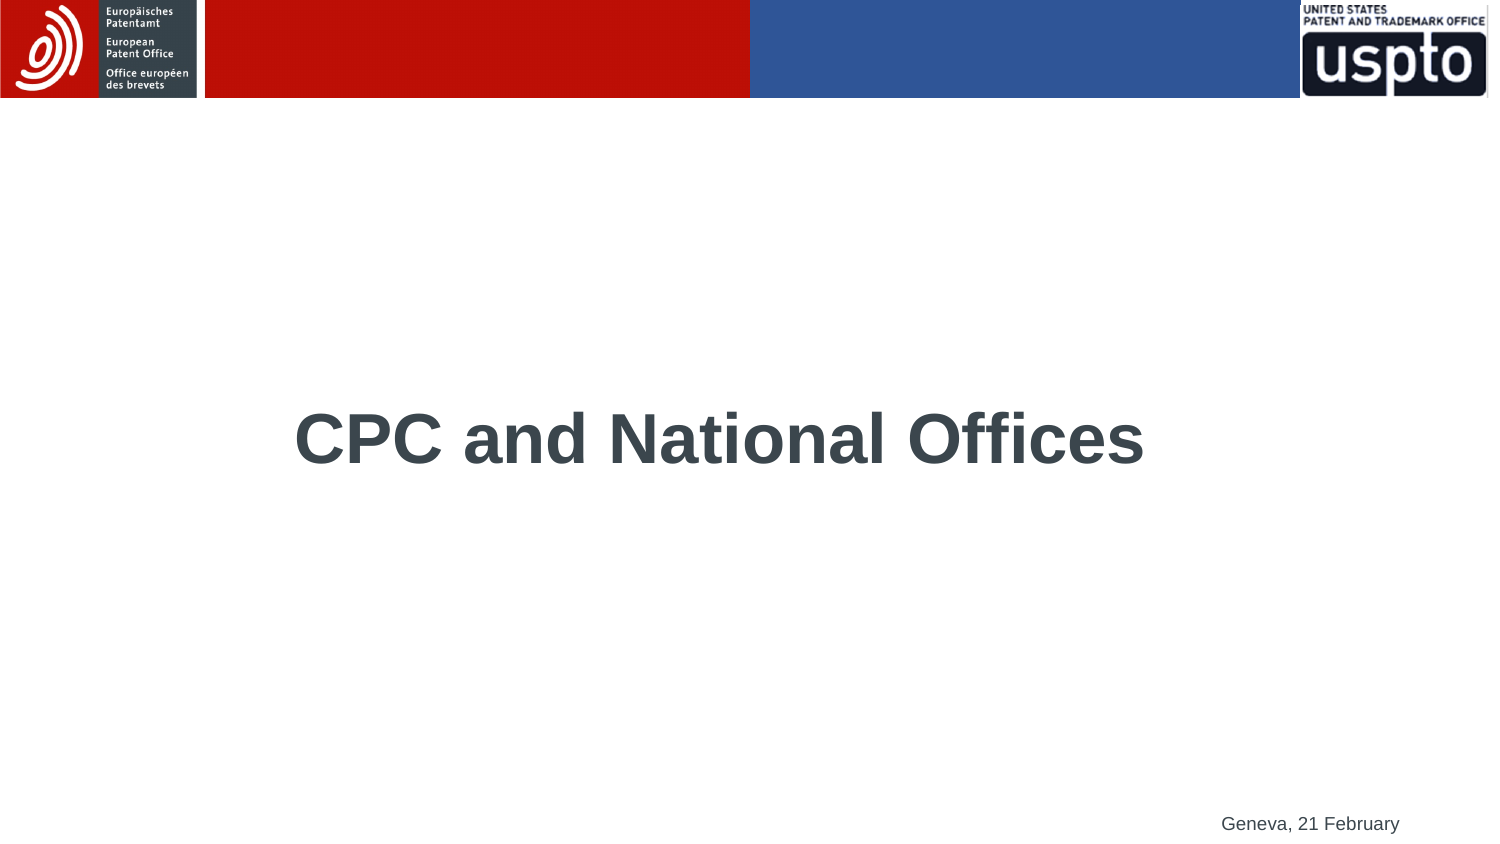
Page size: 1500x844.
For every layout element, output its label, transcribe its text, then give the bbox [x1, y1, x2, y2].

title CPC and National Offices [294, 208, 1226, 478]
list Geneva, 21 February 2017 [1180, 776, 1400, 837]
picture [0, 0, 1489, 98]
